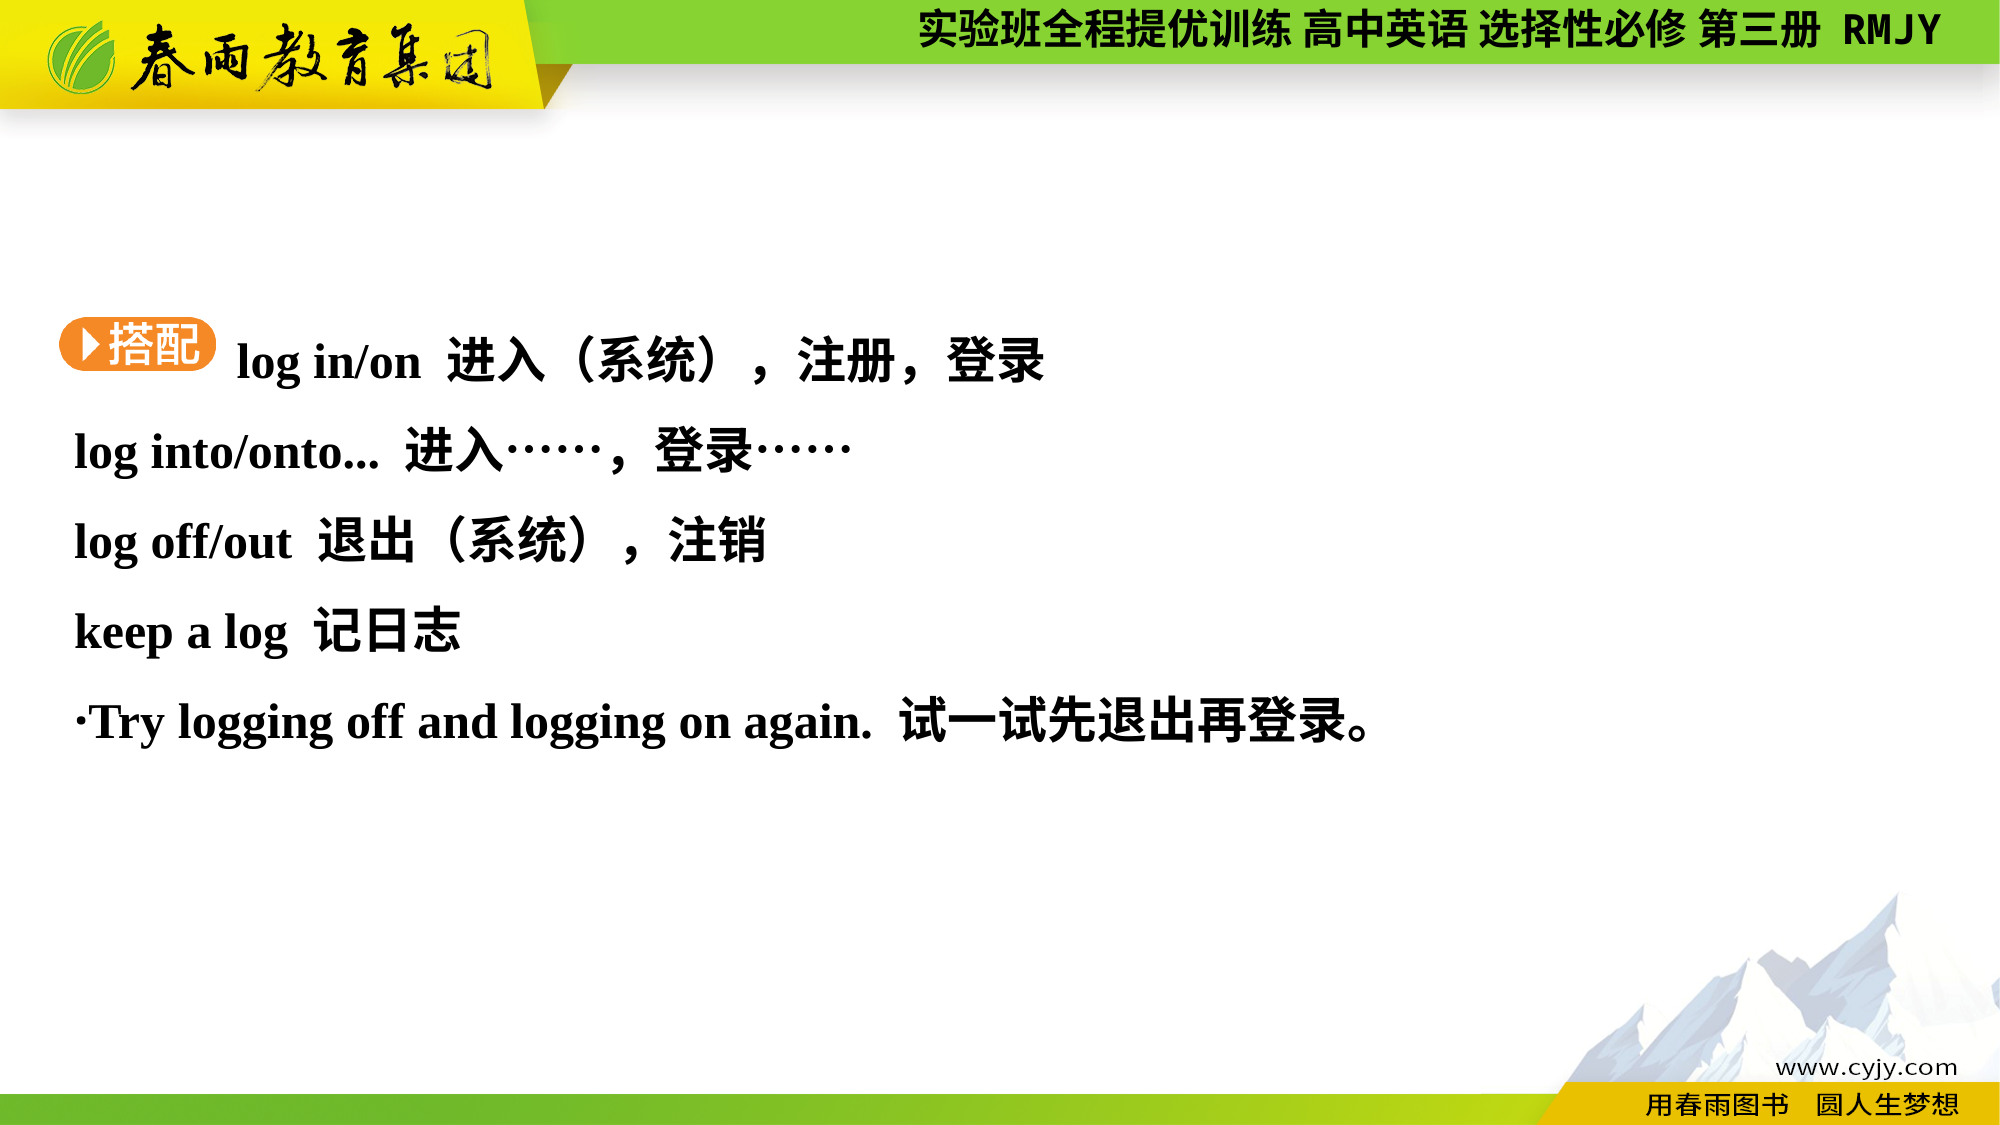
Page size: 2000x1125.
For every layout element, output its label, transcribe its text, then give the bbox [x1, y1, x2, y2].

list log in/on 进入（系统），注册，登录 log into/onto... 进入……，登录…… log off/out 退出（系统），注销 keep a log 记日志 ·Try logging off and logging on again. 试一试先退出再登录。 [59, 290, 1944, 761]
picture [0, 0, 2000, 1125]
